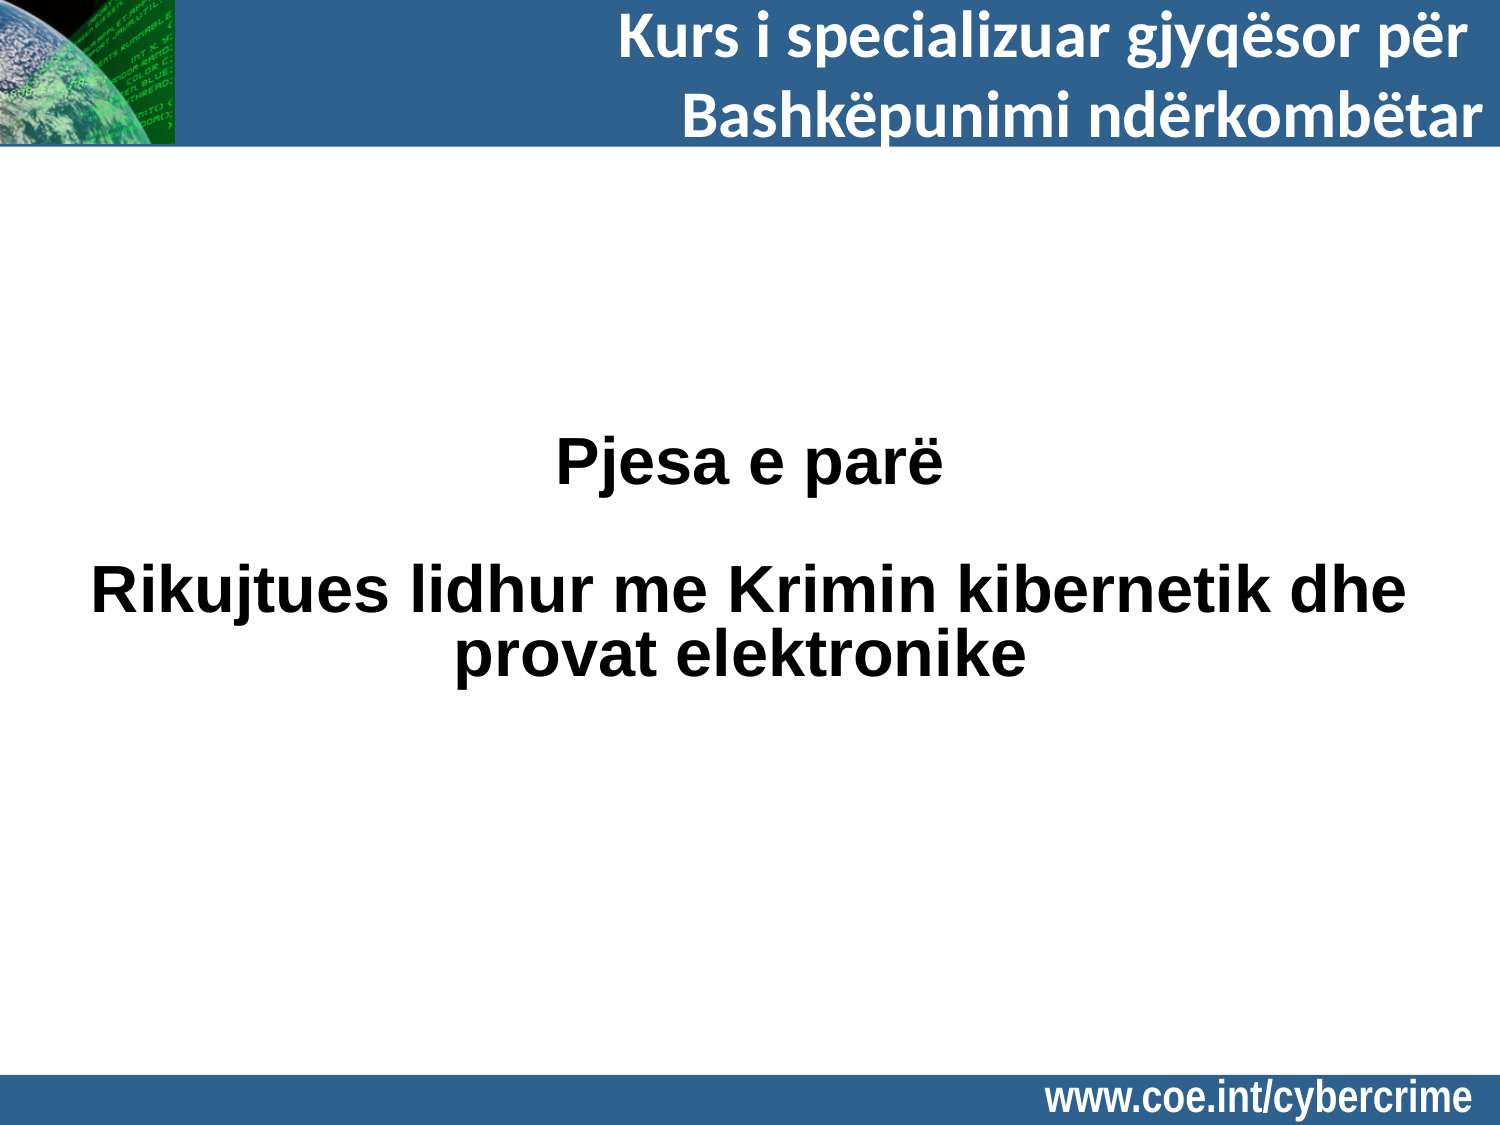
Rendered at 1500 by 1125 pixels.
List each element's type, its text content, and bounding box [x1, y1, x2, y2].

text_box [0, 1073, 1030, 1125]
text_box Kurs i specializuar gjyqësor për Bashkëpunimi ndërkombëtar [177, 0, 1500, 149]
text_box Pjesa e parë Rikujtues lidhur me Krimin kibernetik dhe provat elektronike [50, 425, 1450, 697]
text_box www.coe.int/cybercrime [1030, 1059, 1500, 1125]
picture [0, 0, 175, 144]
